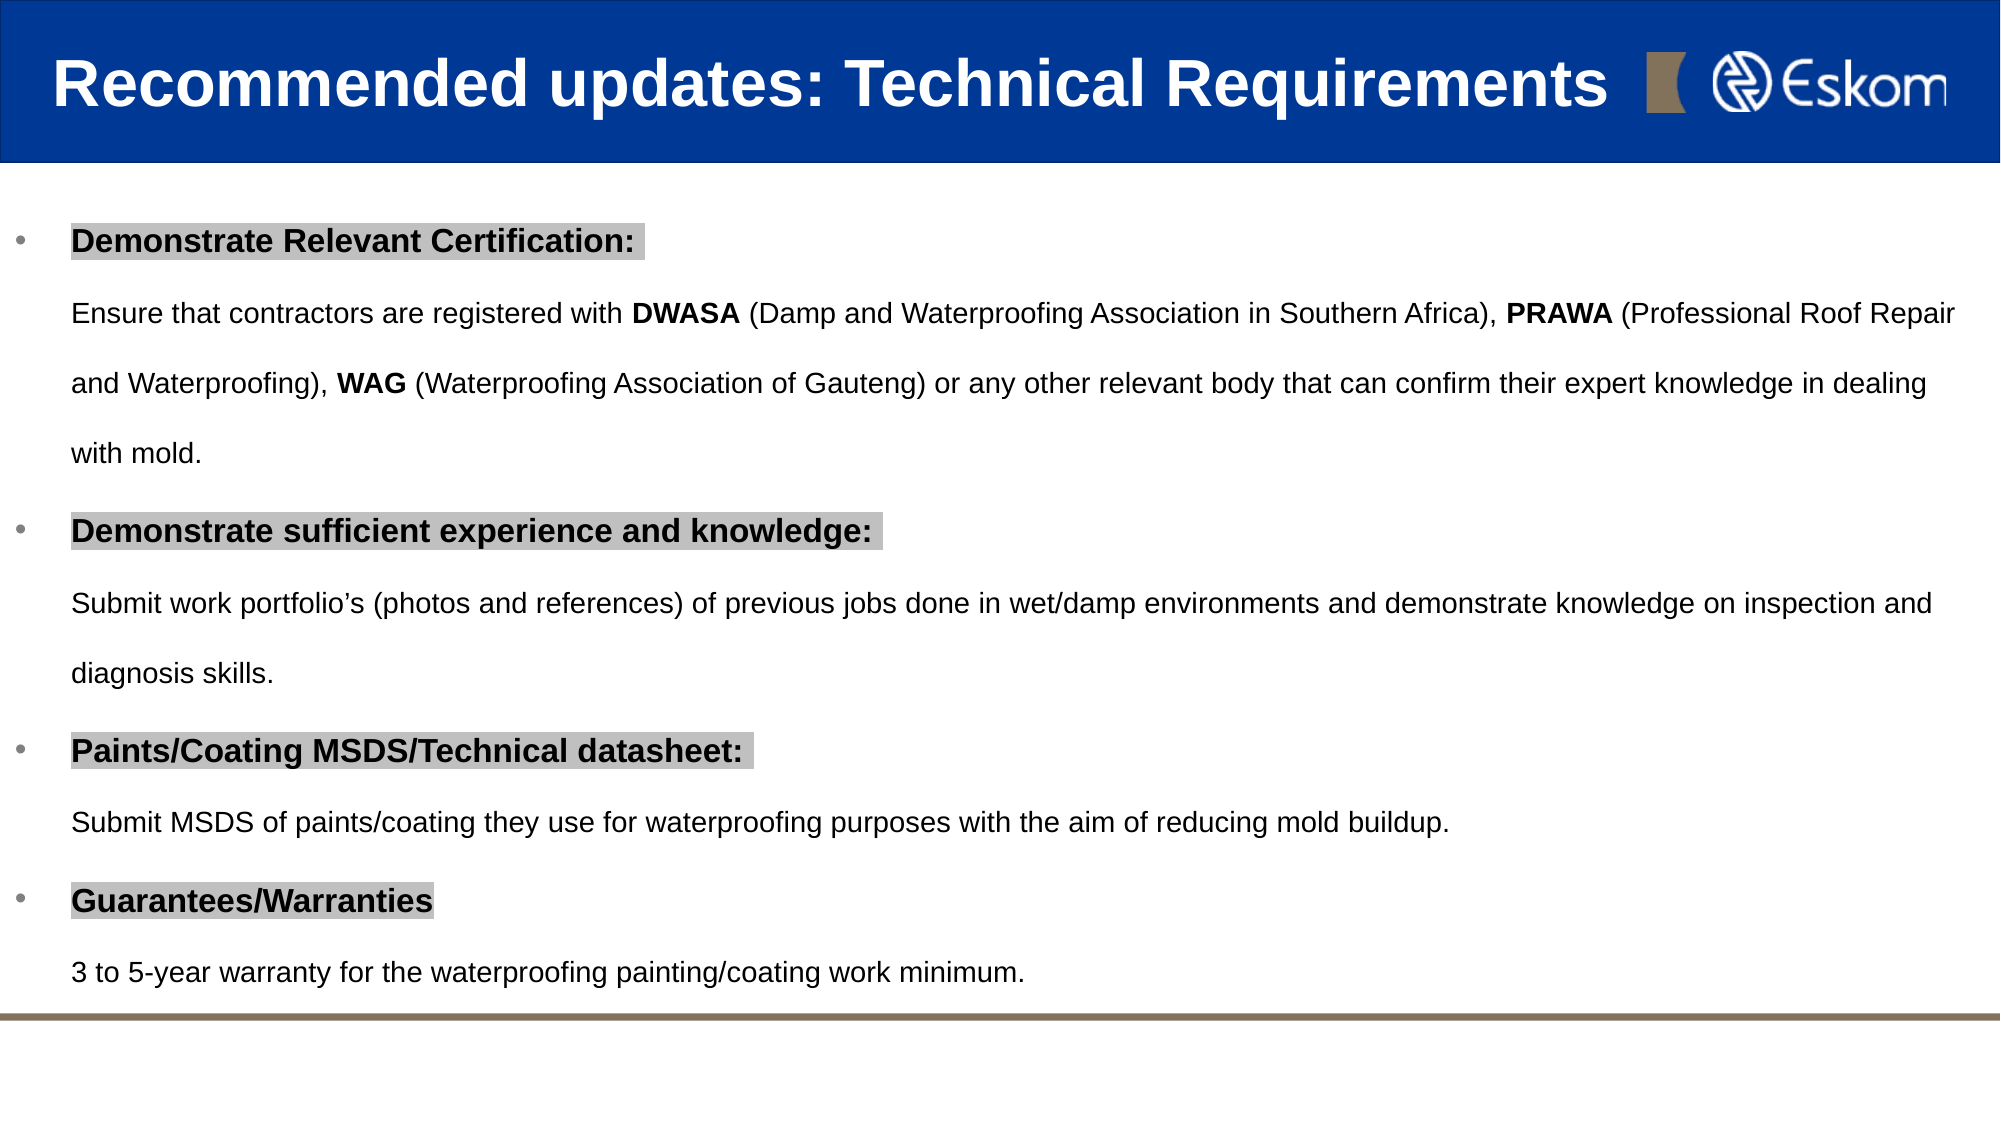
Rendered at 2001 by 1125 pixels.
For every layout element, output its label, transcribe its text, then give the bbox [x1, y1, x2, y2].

text_box Recommended updates: Technical Requirements [38, 32, 1627, 127]
text_box Demonstrate Relevant Certification: Ensure that contractors are registered with DWASA (Damp and Waterproofing Association in Southern Africa), PRAWA (Professional Roof Repair and Waterproofing), WAG (Waterproofing Association of Gauteng) or any other relevant body that can confirm their expert knowledge in dealing with mold. Demonstrate sufficient experience and knowledge: Submit work portfolio’s (photos and references) of previous jobs done in wet/damp environments and demonstrate knowledge on inspection and diagnosis skills. Paints/Coating MSDS/Technical datasheet: Submit MSDS of paints/coating they use for waterproofing purposes with the aim of reducing mold buildup. Guarantees/Warranties 3 to 5-year warranty for the waterproofing painting/coating work minimum. [0, 172, 2000, 1125]
